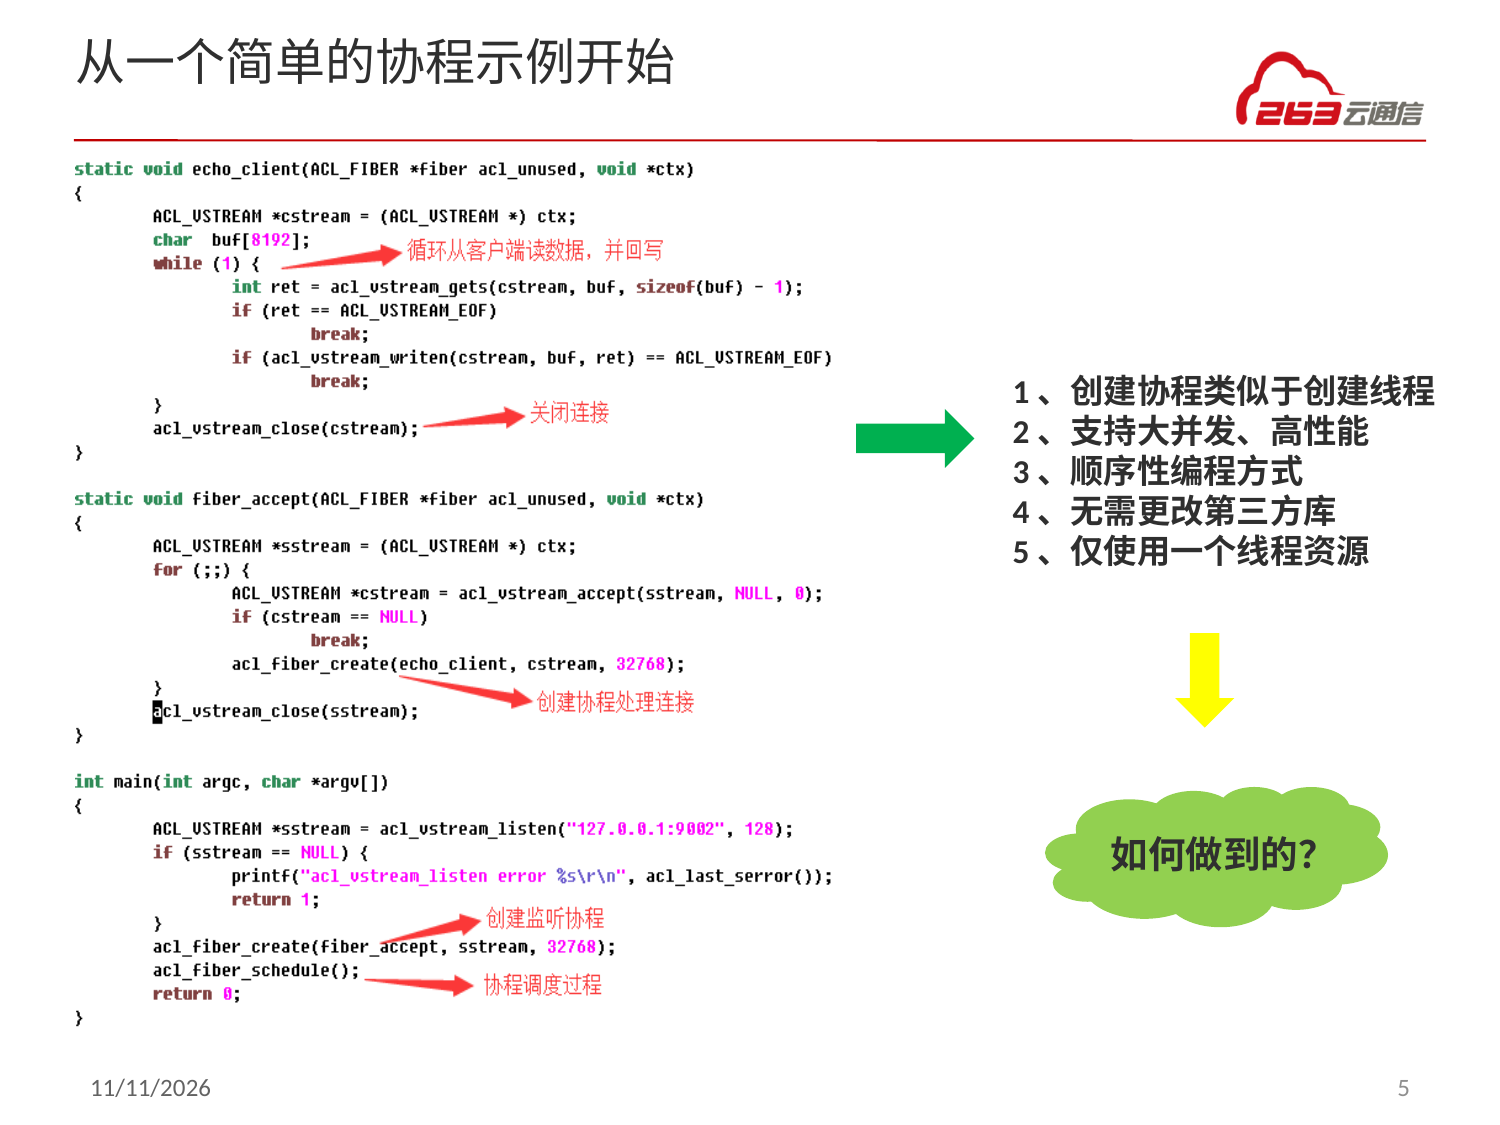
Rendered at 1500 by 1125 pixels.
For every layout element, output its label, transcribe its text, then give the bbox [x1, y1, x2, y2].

text_box 1、创建协程类似于创建线程 2、支持大并发、高性能 3、顺序性编程方式 4、无需更改第三方库 5、仅使用一个线程资源 [998, 362, 1483, 577]
text_box [1173, 631, 1237, 730]
title 从一个简单的协程示例开始 [75, 30, 1235, 136]
text_box 如何做到的？ [1042, 784, 1391, 930]
picture [74, 160, 833, 1029]
text_box [854, 406, 977, 470]
picture [1230, 37, 1430, 141]
